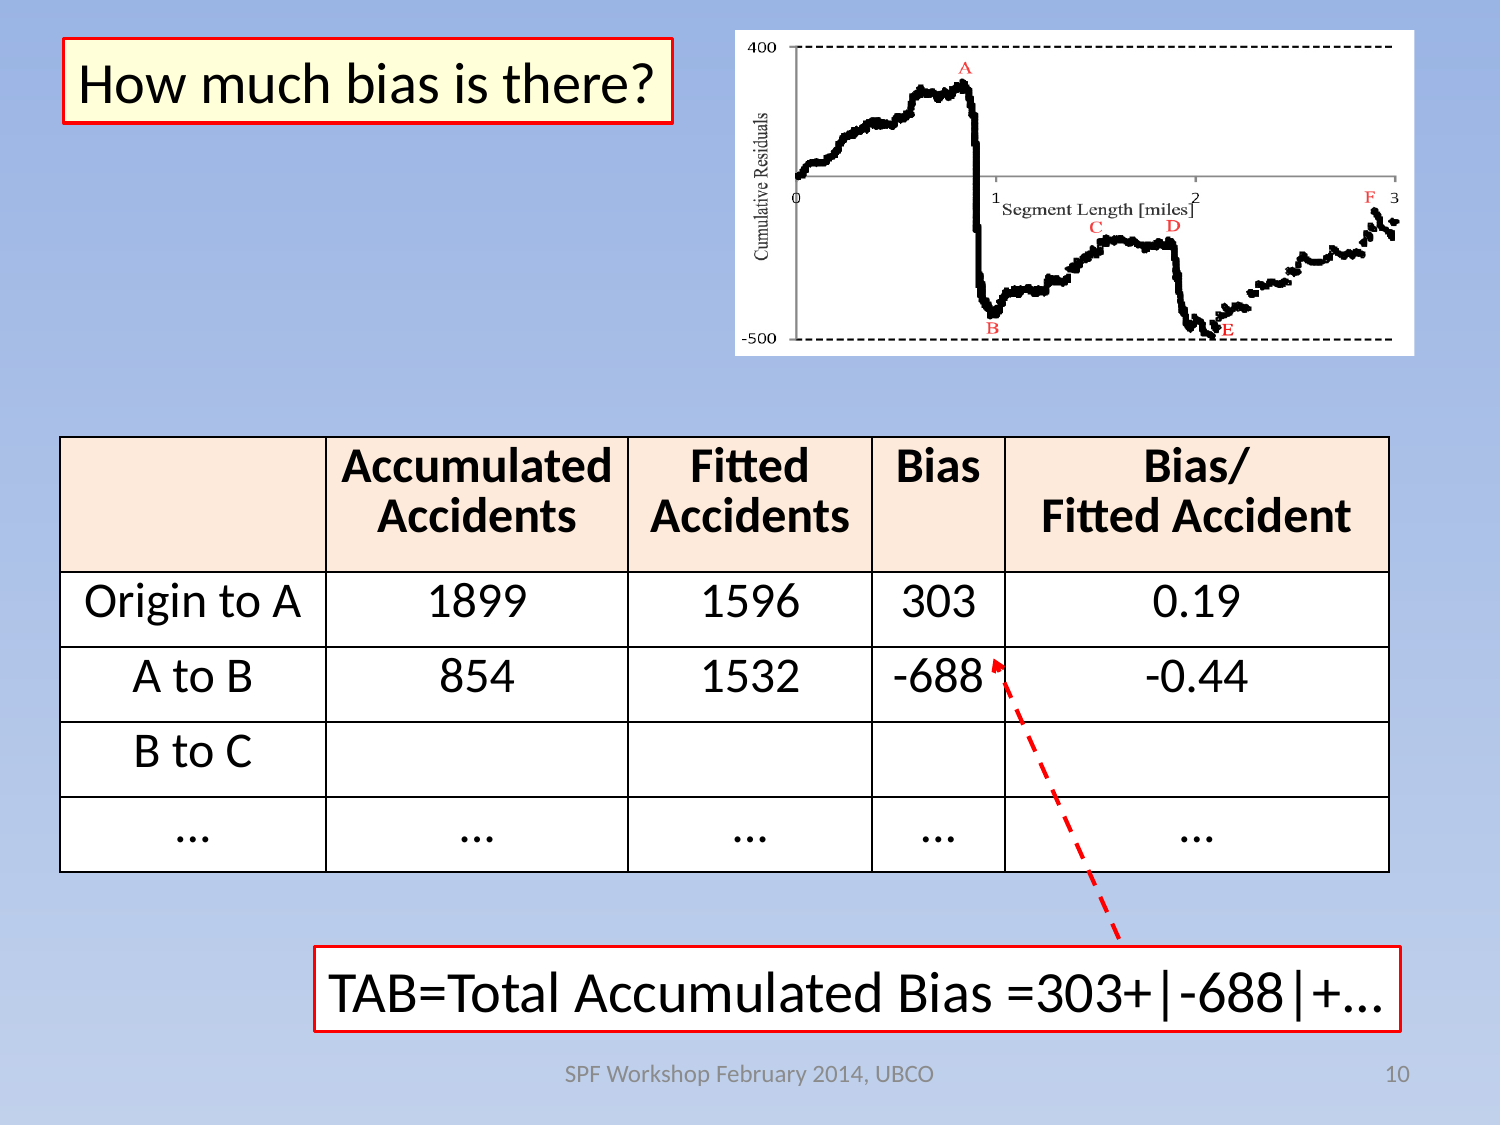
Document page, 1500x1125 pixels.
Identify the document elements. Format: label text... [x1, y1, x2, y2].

table_cell 854 [327, 648, 627, 721]
table_header Bias/ Fitted Accident [1006, 438, 1388, 571]
table_cell [873, 723, 988, 796]
table_cell B to C [61, 723, 325, 796]
table_header Fitted Accidents [629, 438, 871, 571]
table_cell 1596 [629, 573, 871, 646]
table_cell 0.19 [1006, 573, 1388, 646]
table_cell ... [61, 798, 325, 871]
text_box How much bias is there? [63, 38, 673, 124]
table_cell A to B [61, 648, 325, 721]
table_cell ... [629, 798, 871, 871]
table_header [61, 438, 325, 571]
table_cell ... [873, 798, 988, 871]
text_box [993, 658, 1120, 940]
table_cell [629, 723, 871, 796]
table_cell [1124, 723, 1388, 796]
table_header Accumulated Accidents [327, 438, 627, 571]
table_cell -0.44 [1006, 648, 1388, 721]
picture [734, 30, 1415, 357]
table_cell 303 [873, 573, 1004, 646]
table_cell -688 [873, 648, 1004, 721]
table_cell [327, 723, 627, 796]
table_cell 1899 [327, 573, 627, 646]
slide_number 10 [1074, 1042, 1425, 1103]
text_box TAB=Total Accumulated Bias =303+|-688|+... [314, 946, 1401, 1032]
footer SPF Workshop February 2014, UBCO [512, 1042, 988, 1103]
table_cell ... [1124, 798, 1388, 871]
table_header Bias [873, 438, 1004, 571]
table_cell Origin to A [61, 573, 325, 646]
table_cell 1532 [629, 648, 871, 721]
table_cell ... [327, 798, 627, 871]
